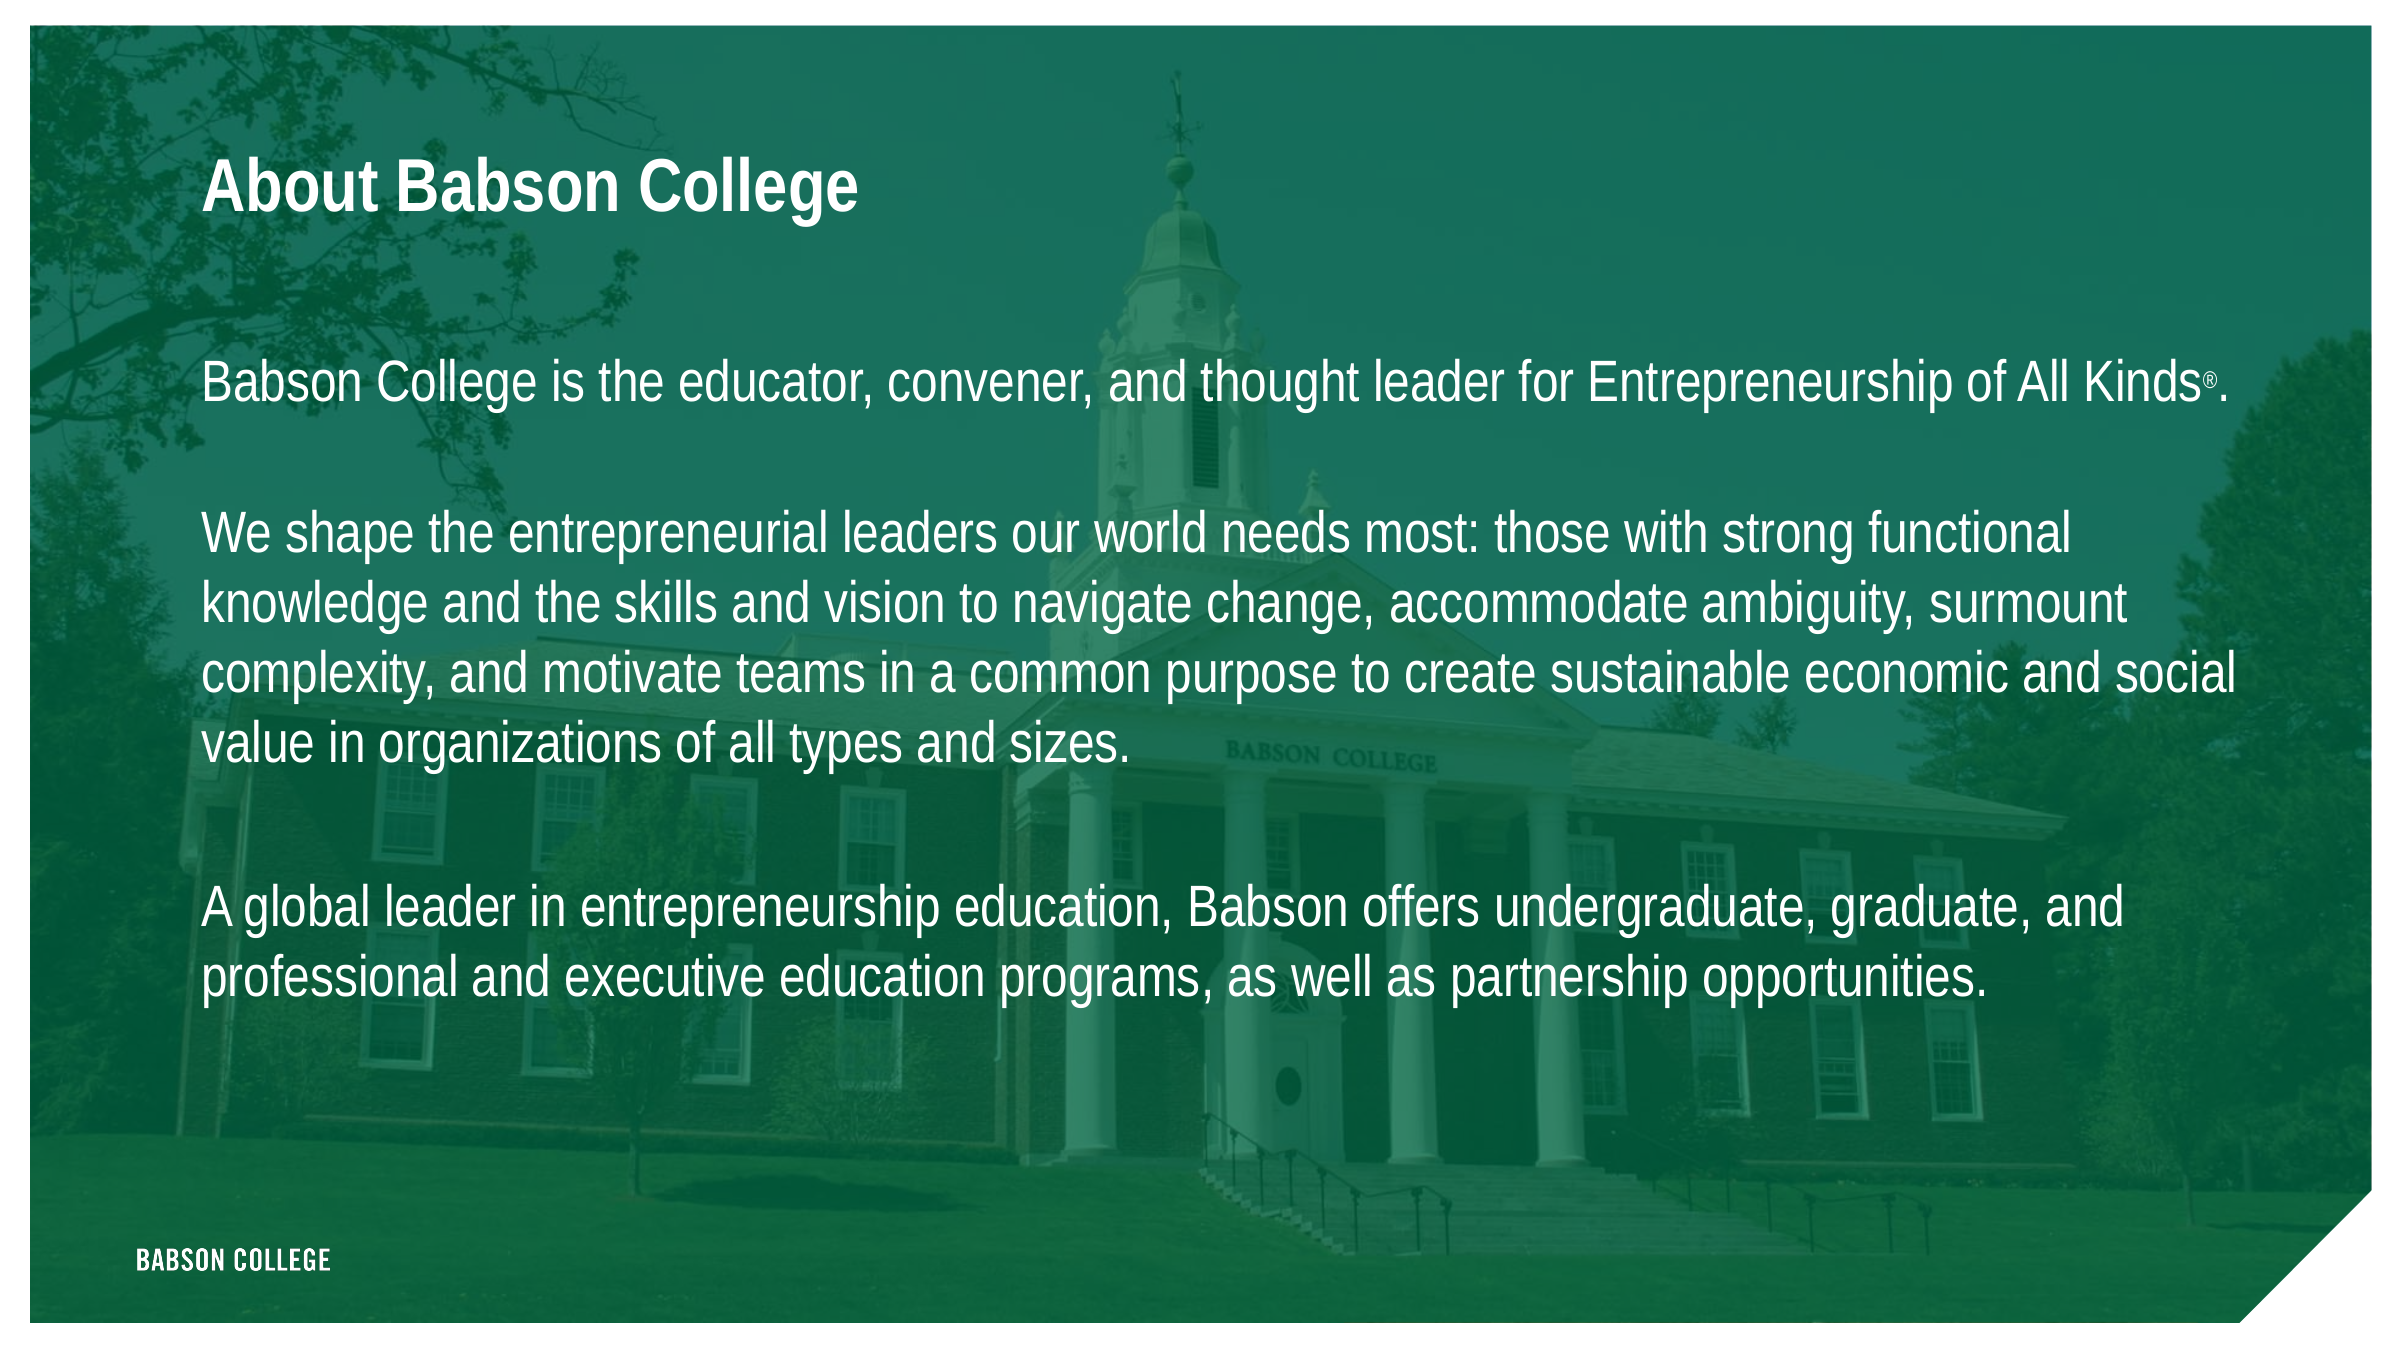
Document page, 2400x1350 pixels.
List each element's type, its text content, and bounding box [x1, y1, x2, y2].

picture [136, 1248, 331, 1271]
list About Babson College Babson College is the educator, convener, and thought leader for Entrepreneurship of All Kinds®. We shape the entrepreneurial leaders our world needs most: those with strong functional knowledge and the skills and vision to navigate change, accommodate ambiguity, surmount complexity, and motivate teams in a common purpose to create sustainable economic and social value in organizations of all types and sizes. A global leader in entrepreneurship education, Babson offers undergraduate, graduate, and professional and executive education programs, as well as partnership opportunities. [180, 125, 2274, 1130]
